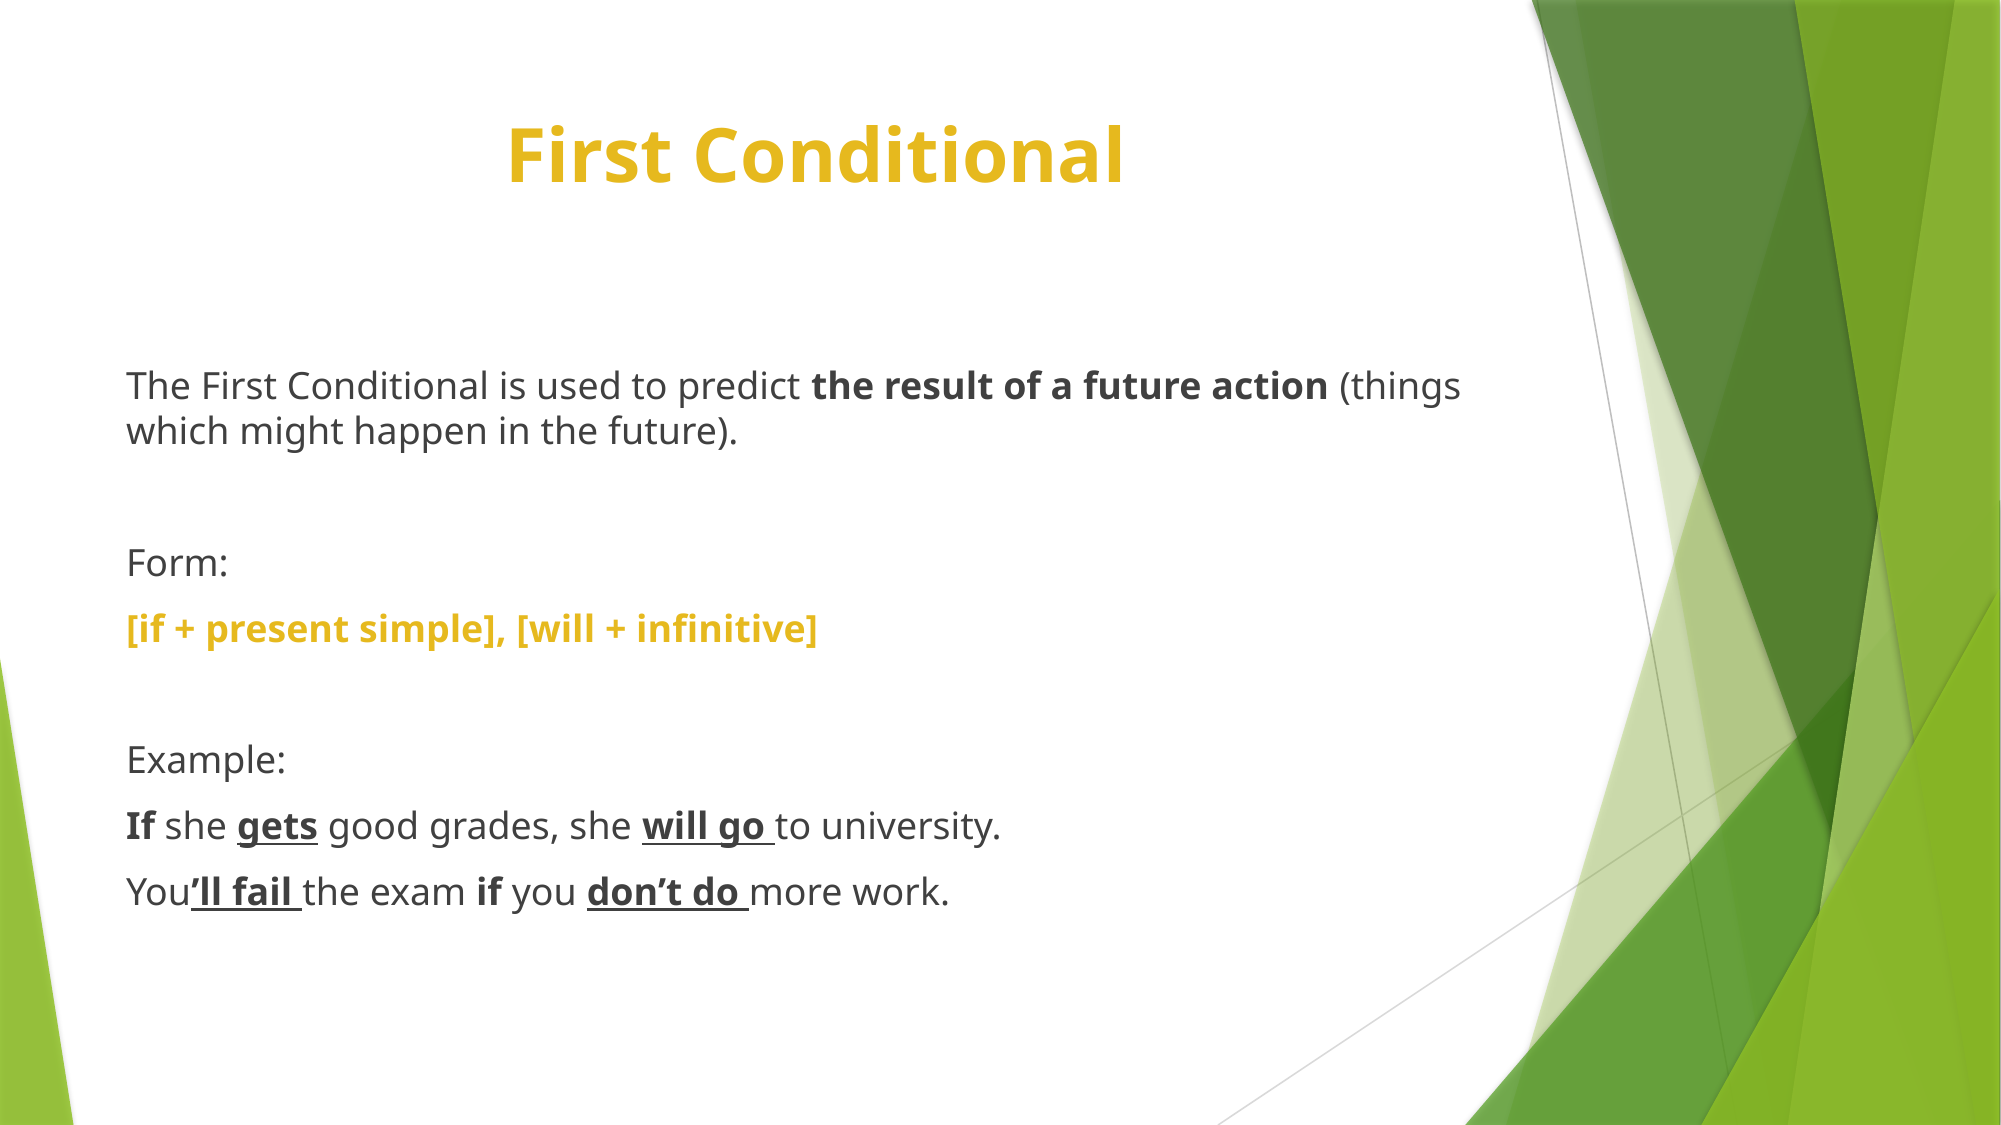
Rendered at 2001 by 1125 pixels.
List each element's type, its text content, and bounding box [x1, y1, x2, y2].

list The First Conditional is used to predict the result of a future action (things which might happen in the future). Form: [if + present simple], [will + infinitive] Example: If she gets good grades, she will go to university. You’ll fail the exam if you don’t do more work. [111, 354, 1522, 992]
title First Conditional [111, 99, 1522, 317]
